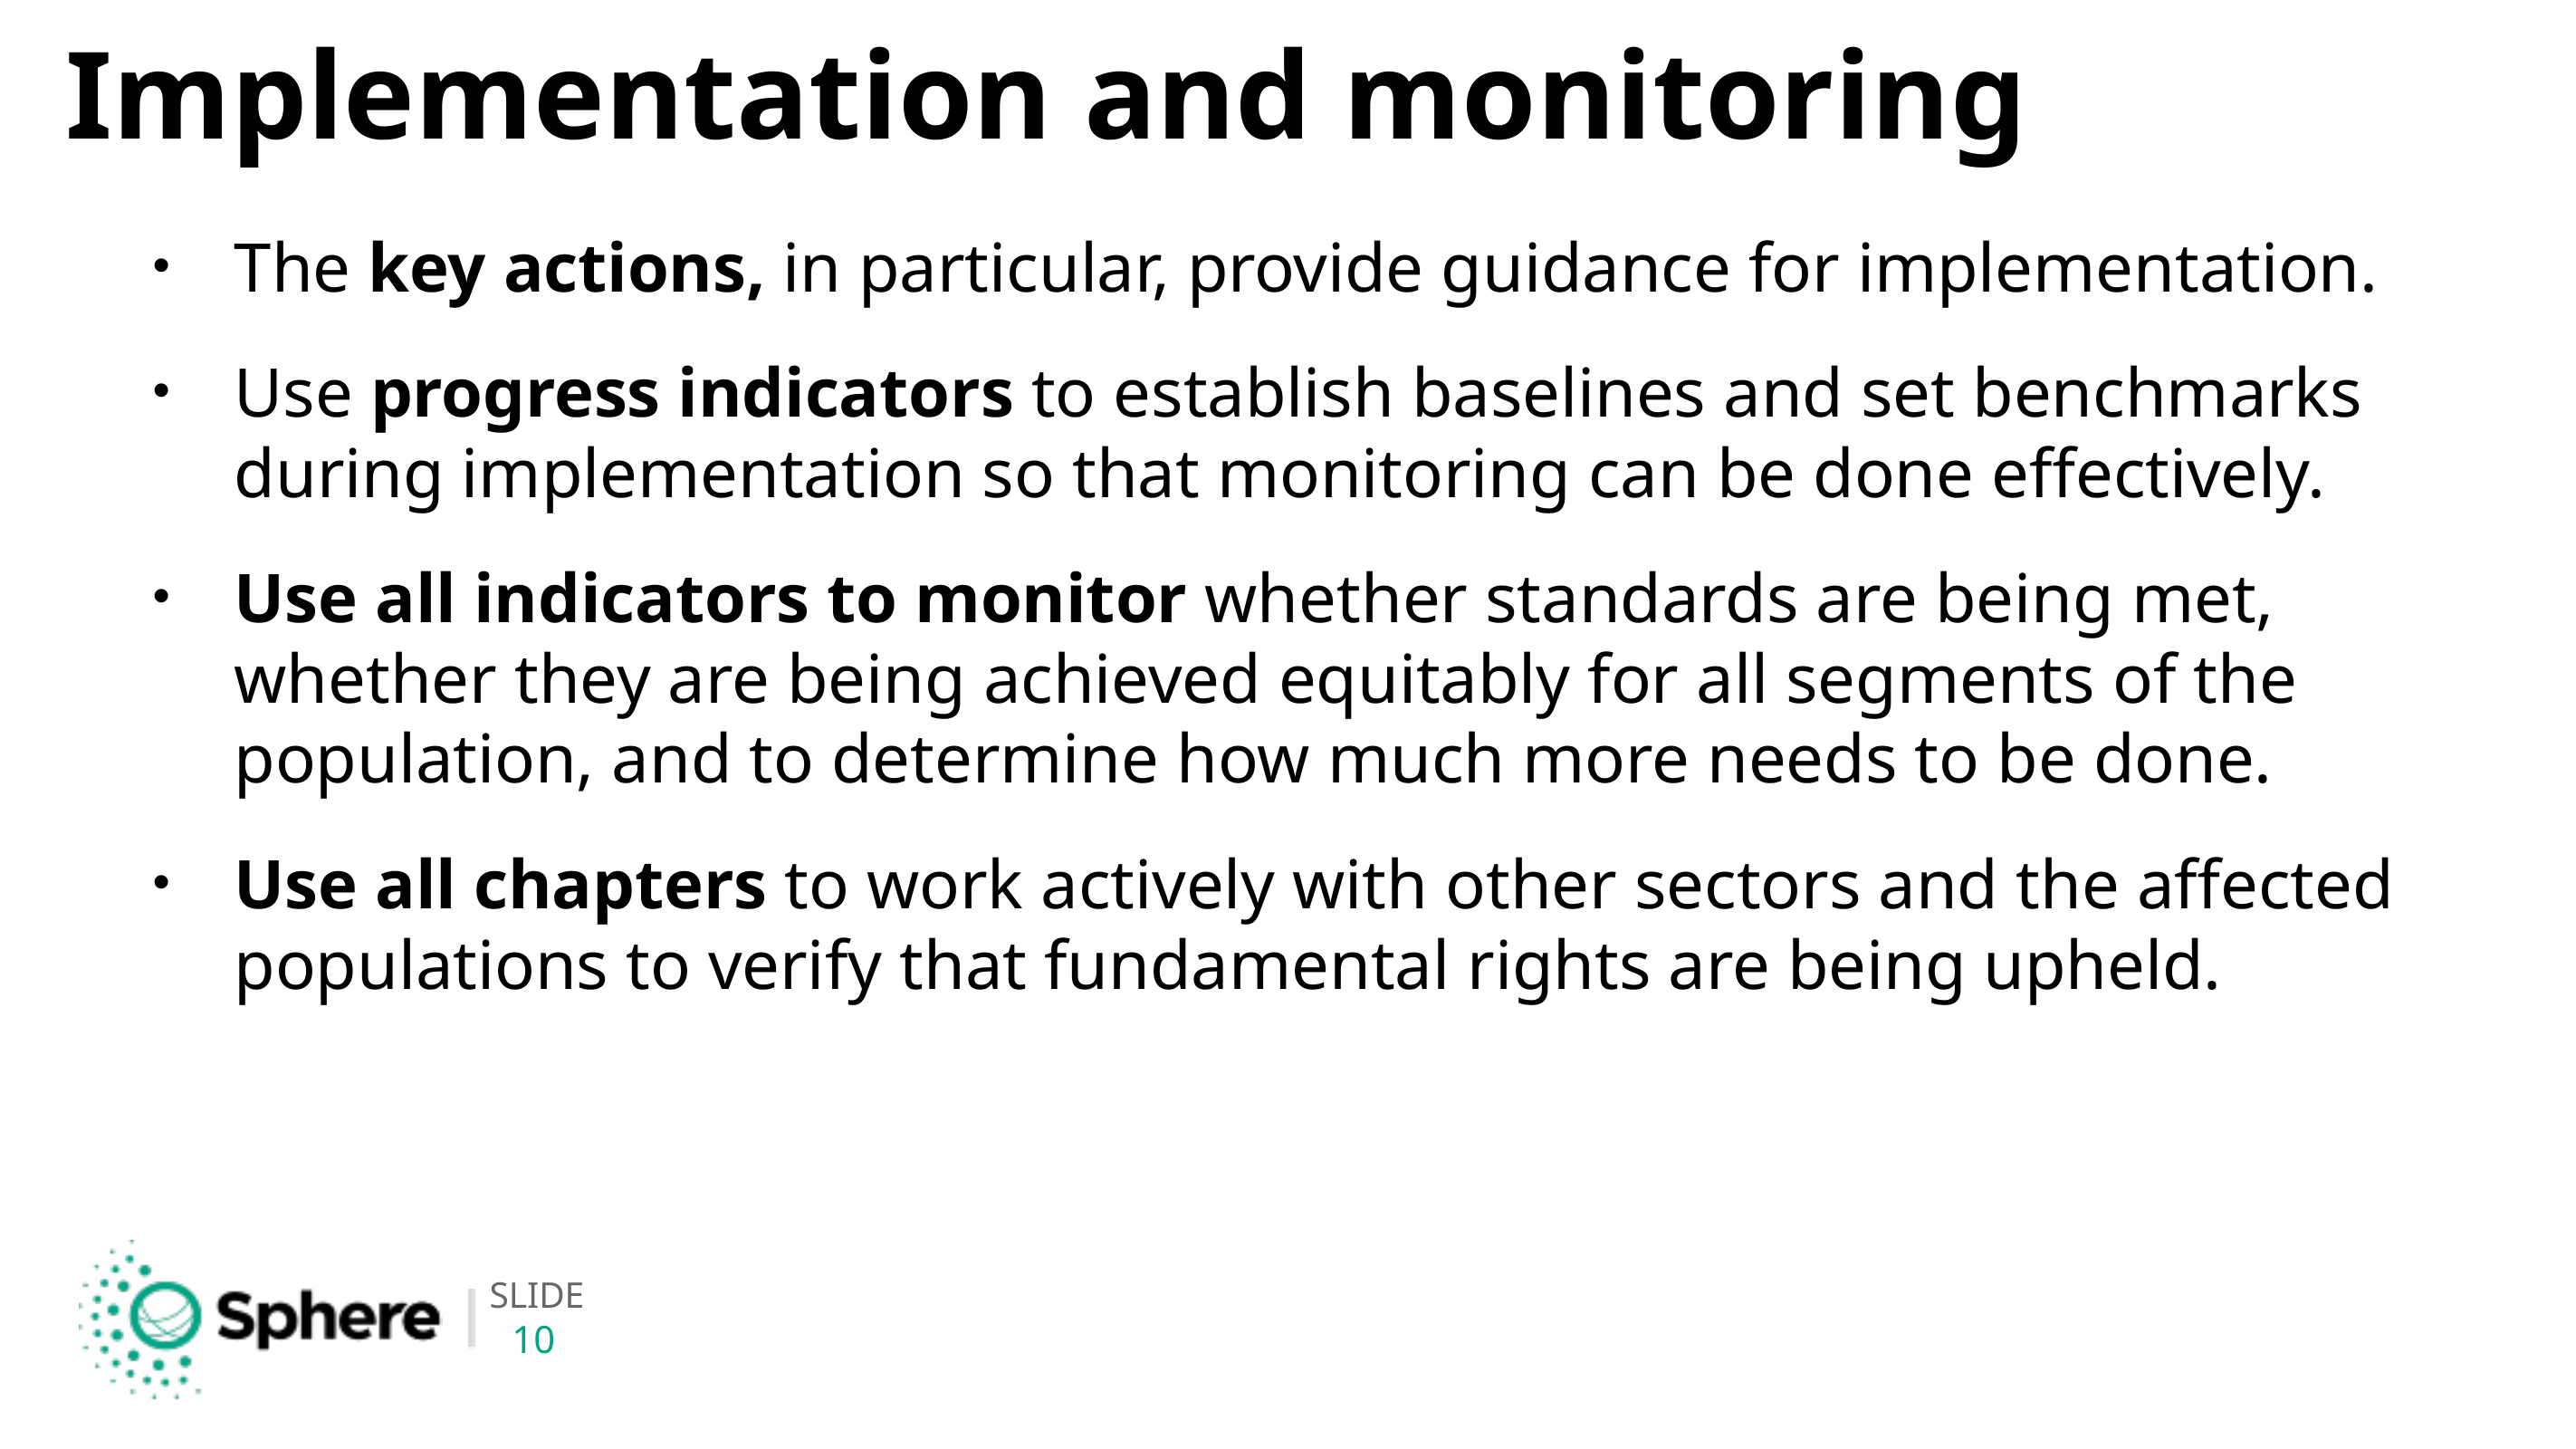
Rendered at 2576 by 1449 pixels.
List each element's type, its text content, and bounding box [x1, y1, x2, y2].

picture [468, 1289, 479, 1349]
title Implementation and monitoring [57, 10, 2131, 179]
list The key actions, in particular, provide guidance for implementation. Use progress indicators to establish baselines and set benchmarks during implementation so that monitoring can be done effectively. Use all indicators to monitor whether standards are being met, whether they are being achieved equitably for all segments of the population, and to determine how much more needs to be done. Use all chapters to work actively with other sectors and the affected populations to verify that fundamental rights are being upheld. [144, 216, 2431, 1233]
slide_number 10 [503, 1307, 568, 1369]
picture [79, 1240, 443, 1402]
